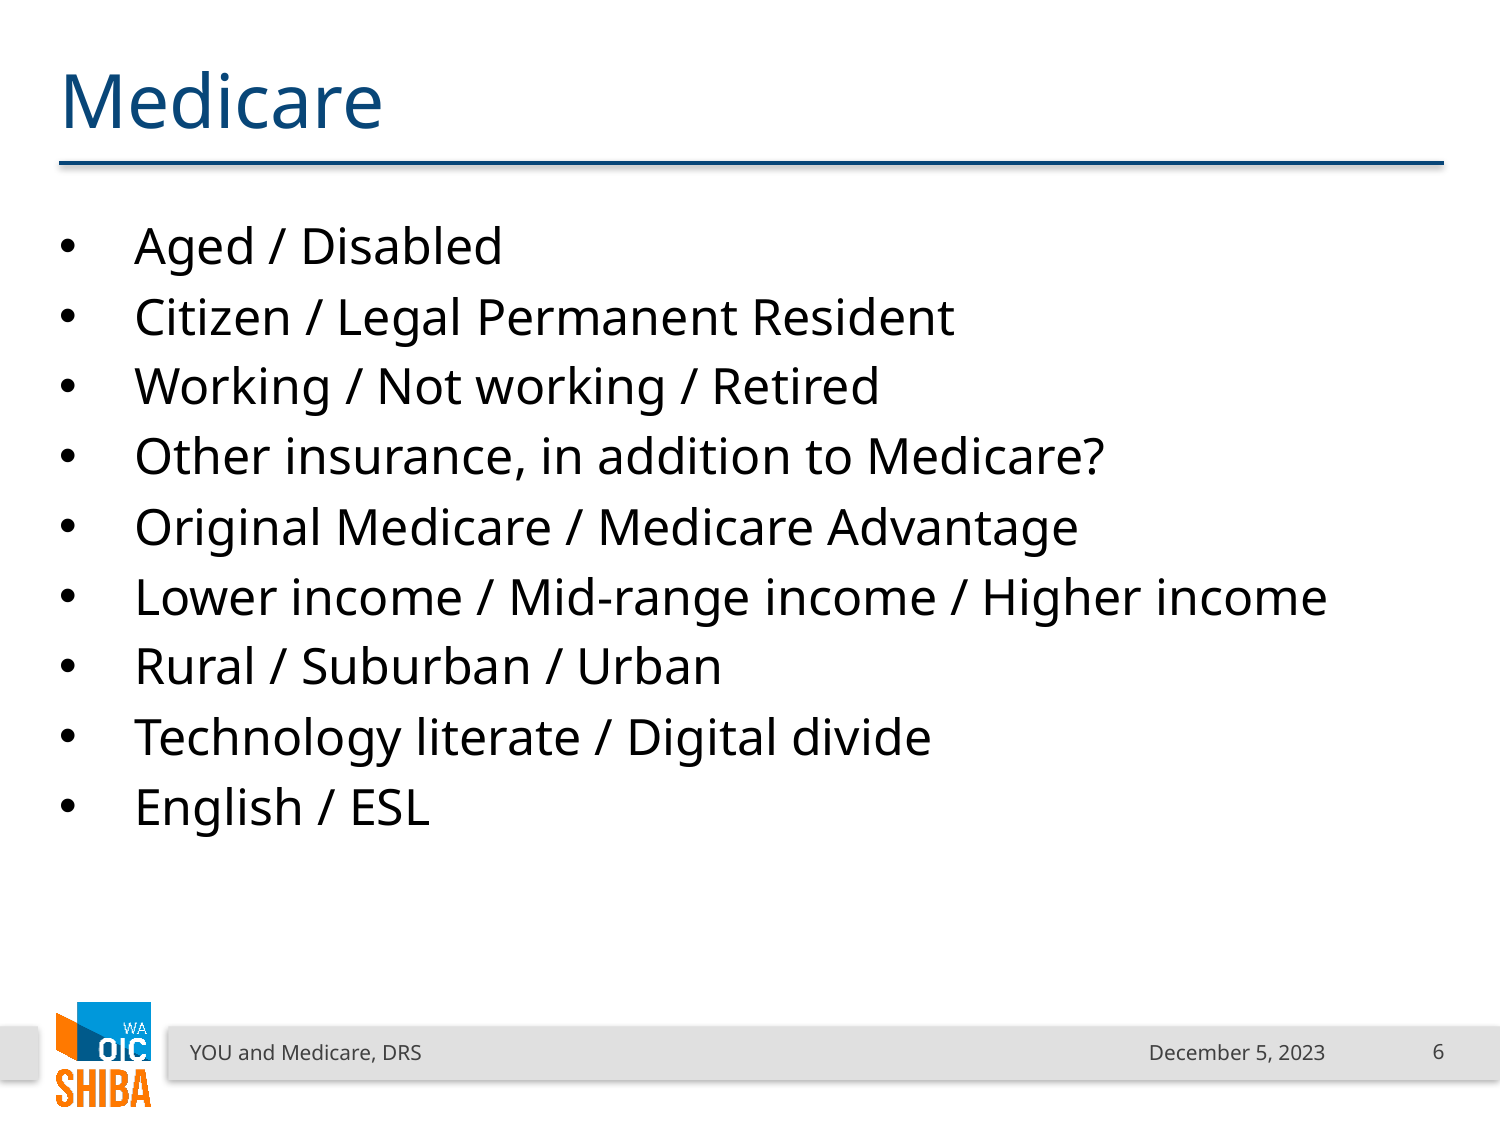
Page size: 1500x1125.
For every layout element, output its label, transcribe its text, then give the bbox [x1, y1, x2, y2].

slide_number 6 [1339, 1035, 1445, 1069]
footer YOU and Medicare, DRS [190, 1035, 785, 1069]
picture [56, 1002, 151, 1107]
list Aged / Disabled Citizen / Legal Permanent Resident Working / Not working / Retired Other insurance, in addition to Medicare? Original Medicare / Medicare Advantage Lower income / Mid-range income / Higher income Rural / Suburban / Urban Technology literate / Digital divide English / ESL [59, 215, 1445, 958]
title Medicare [59, 53, 1445, 164]
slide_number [975, 1035, 1326, 1069]
